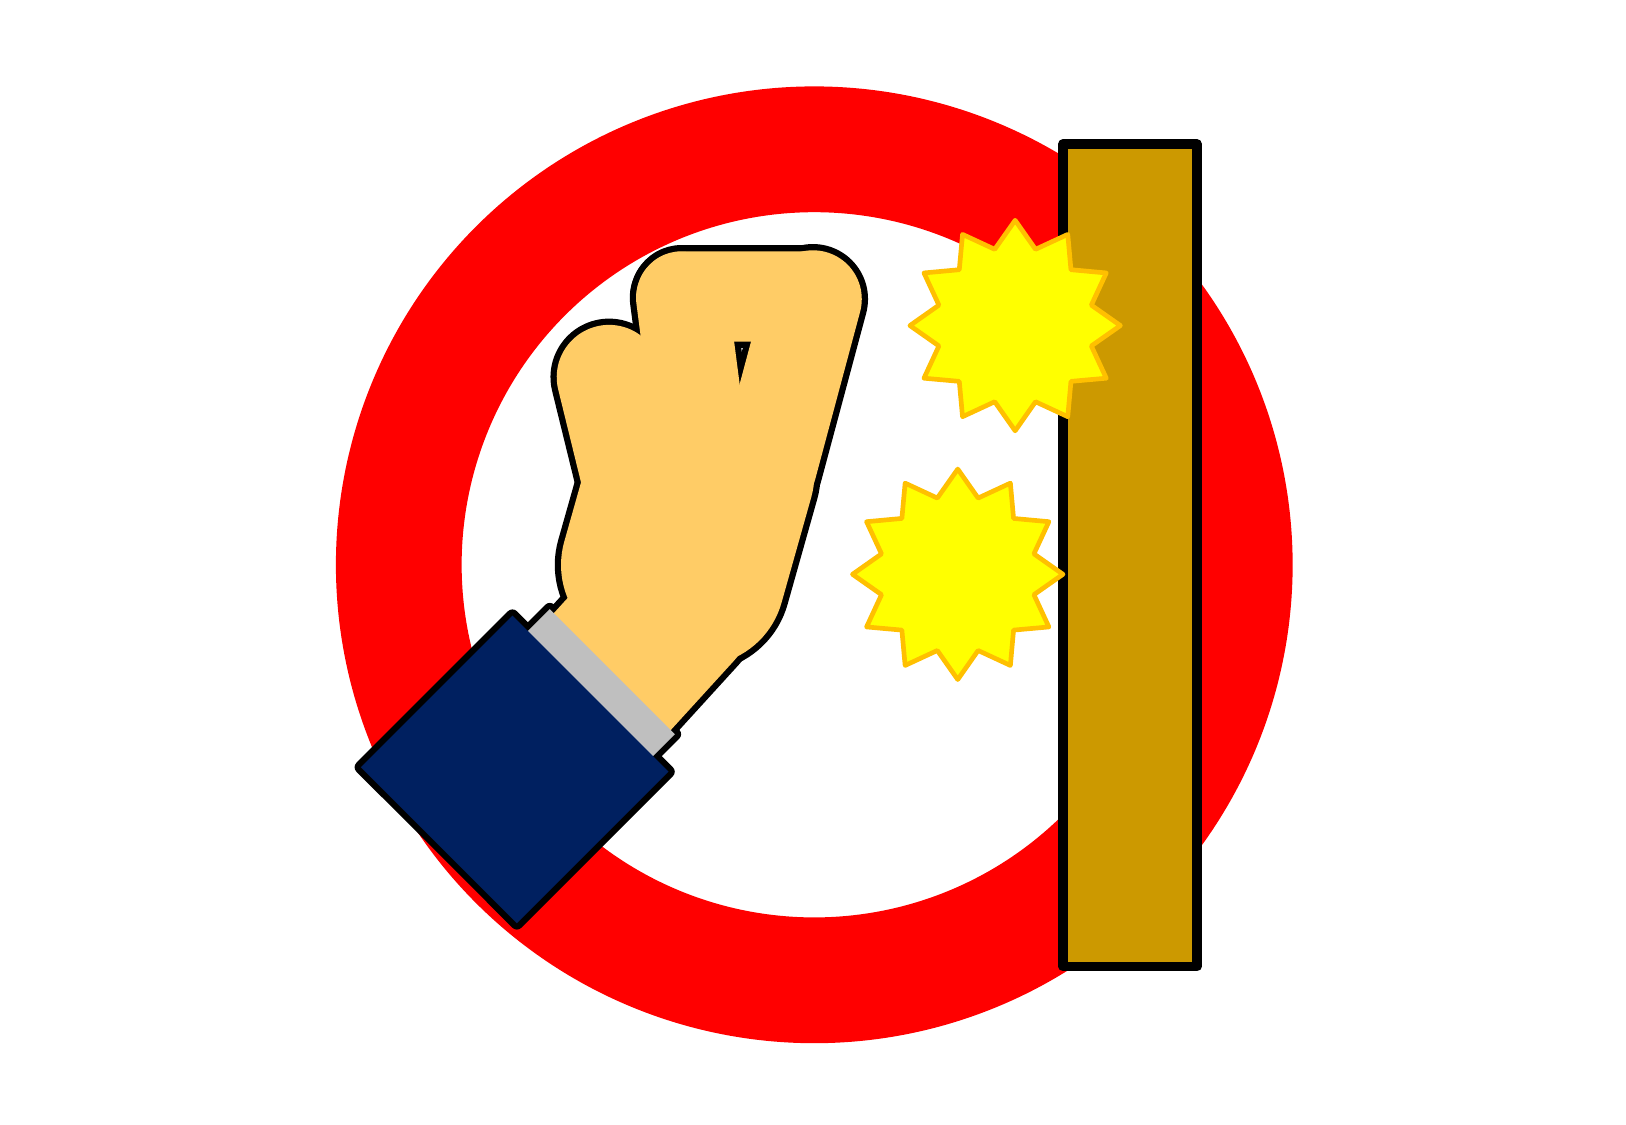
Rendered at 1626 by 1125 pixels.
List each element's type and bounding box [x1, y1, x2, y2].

text_box [274, 86, 1293, 1044]
